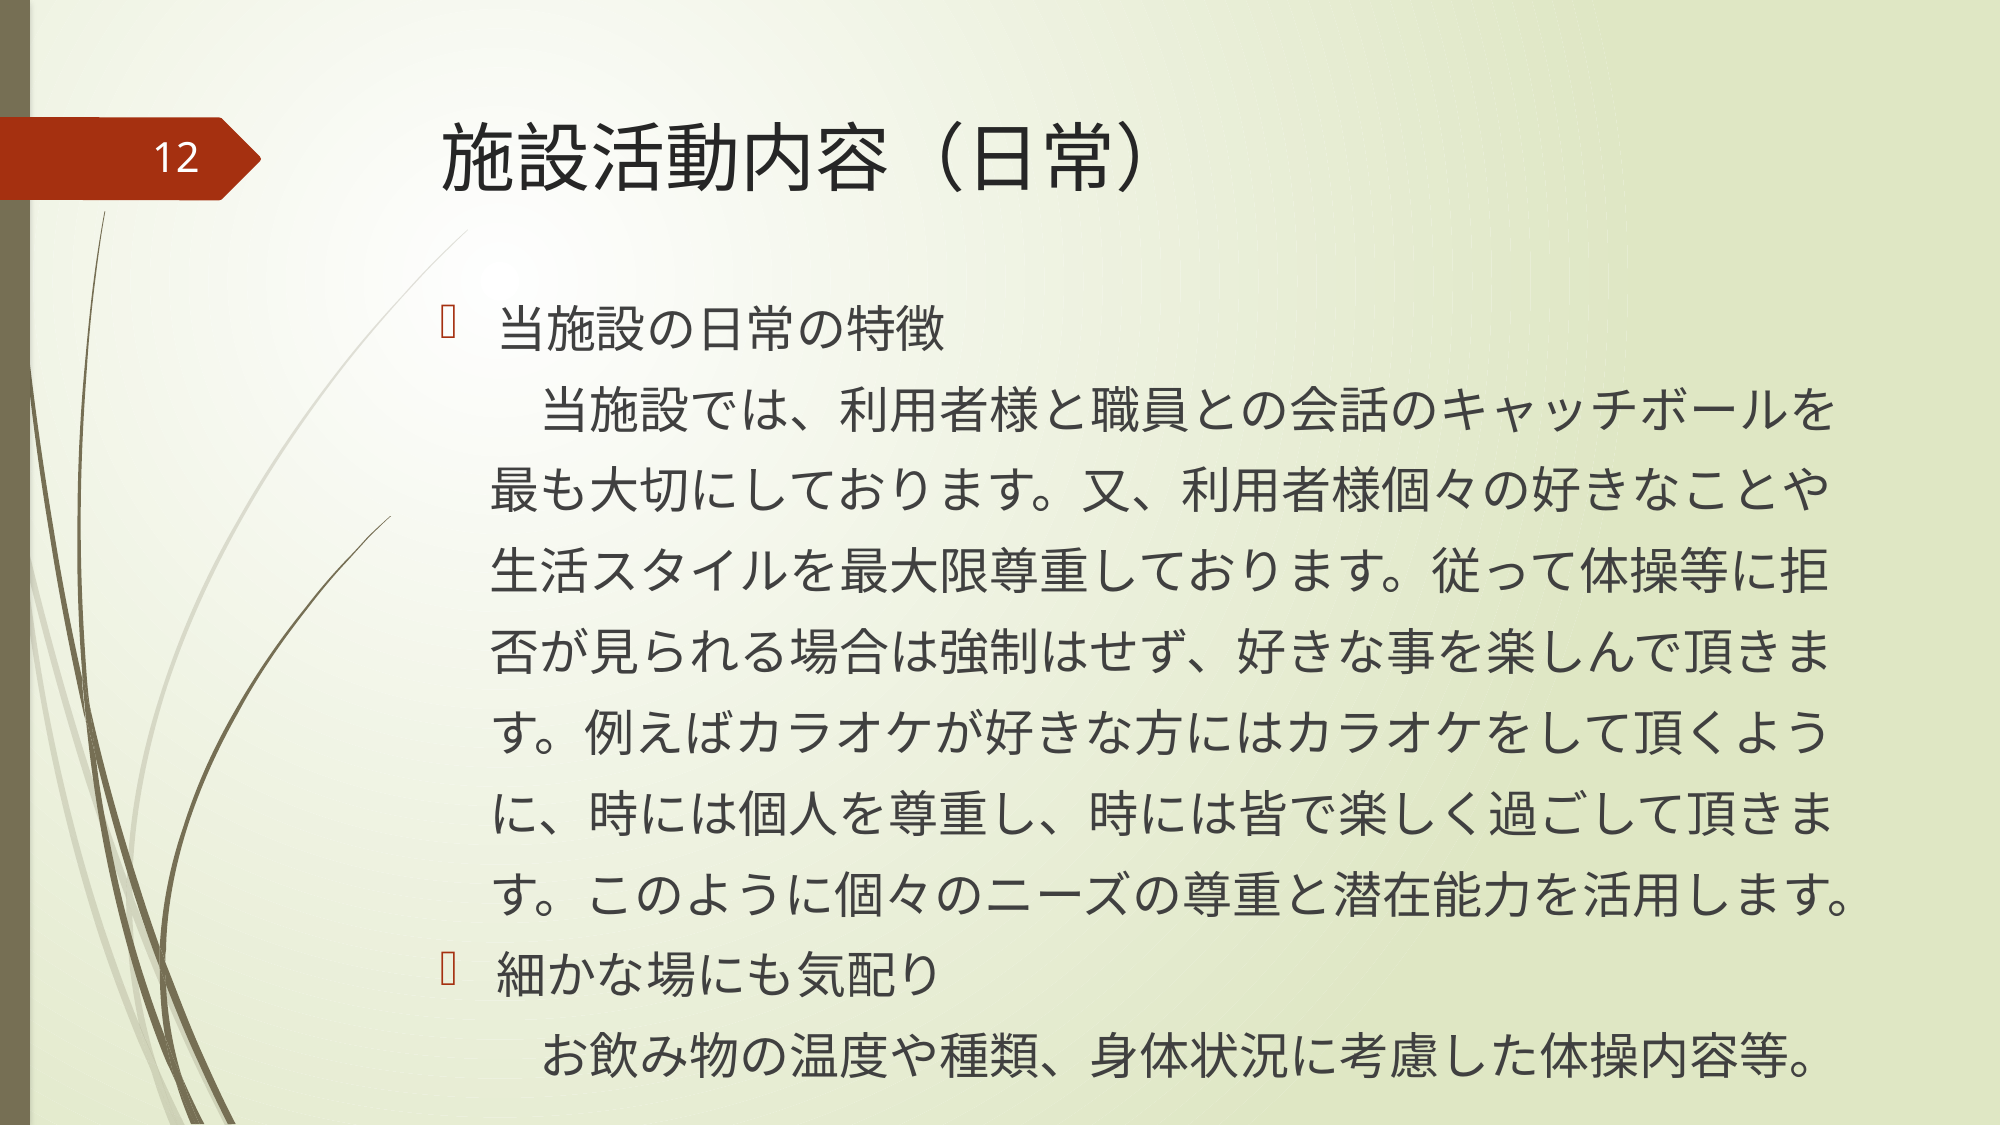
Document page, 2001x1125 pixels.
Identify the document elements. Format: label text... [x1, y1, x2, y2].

slide_number 12 [87, 129, 216, 190]
list 当施設の日常の特徴 当施設では、利用者様と職員との会話のキャッチボールを 最も大切にしております。又、利用者様個々の好きなことや 生活スタイルを最大限尊重しております。従って体操等に拒 否が見られる場合は強制はせず、好きな事を楽しんで頂きま す。例えばカラオケが好きな方にはカラオケをして頂くよう に、時には個人を尊重し、時には皆で楽しく過ごして頂きま す。このように個々のニーズの尊重と潜在能力を活用します。 細かな場にも気配り お飲み物の温度や種類、身体状況に考慮した体操内容等。 [424, 289, 1888, 1094]
title 施設活動内容（日常） [425, 102, 1888, 289]
